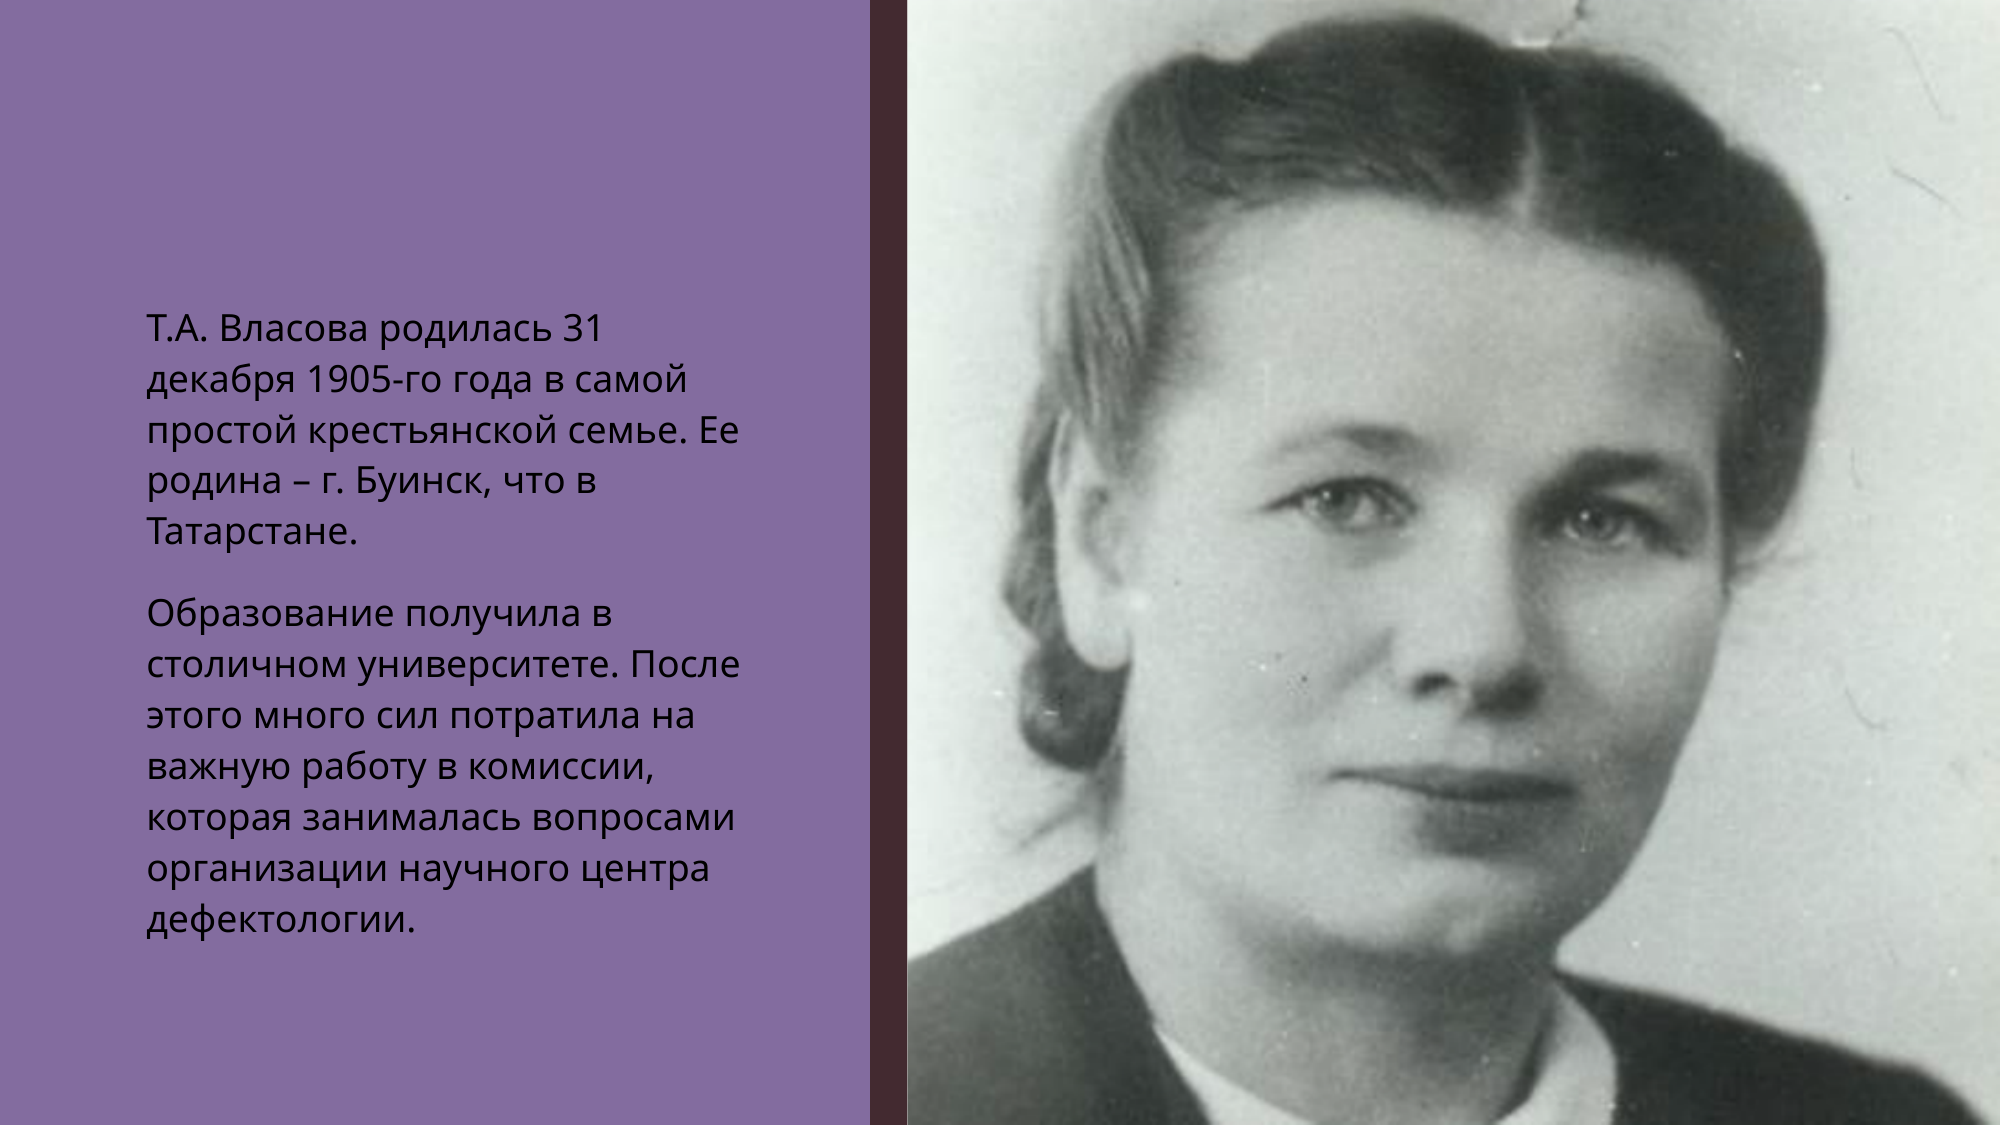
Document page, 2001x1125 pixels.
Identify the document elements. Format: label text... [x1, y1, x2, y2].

list Т.А. Власова родилась 31 декабря 1905-го года в самой простой крестьянской семье. Ее родина – г. Буинск, что в Татарстане. Образование получила в столичном университете. После этого много сил потратила на важную работу в комиссии, которая занималась вопросами организации научного центра дефектологии. [131, 290, 764, 835]
picture [907, 0, 2000, 1125]
